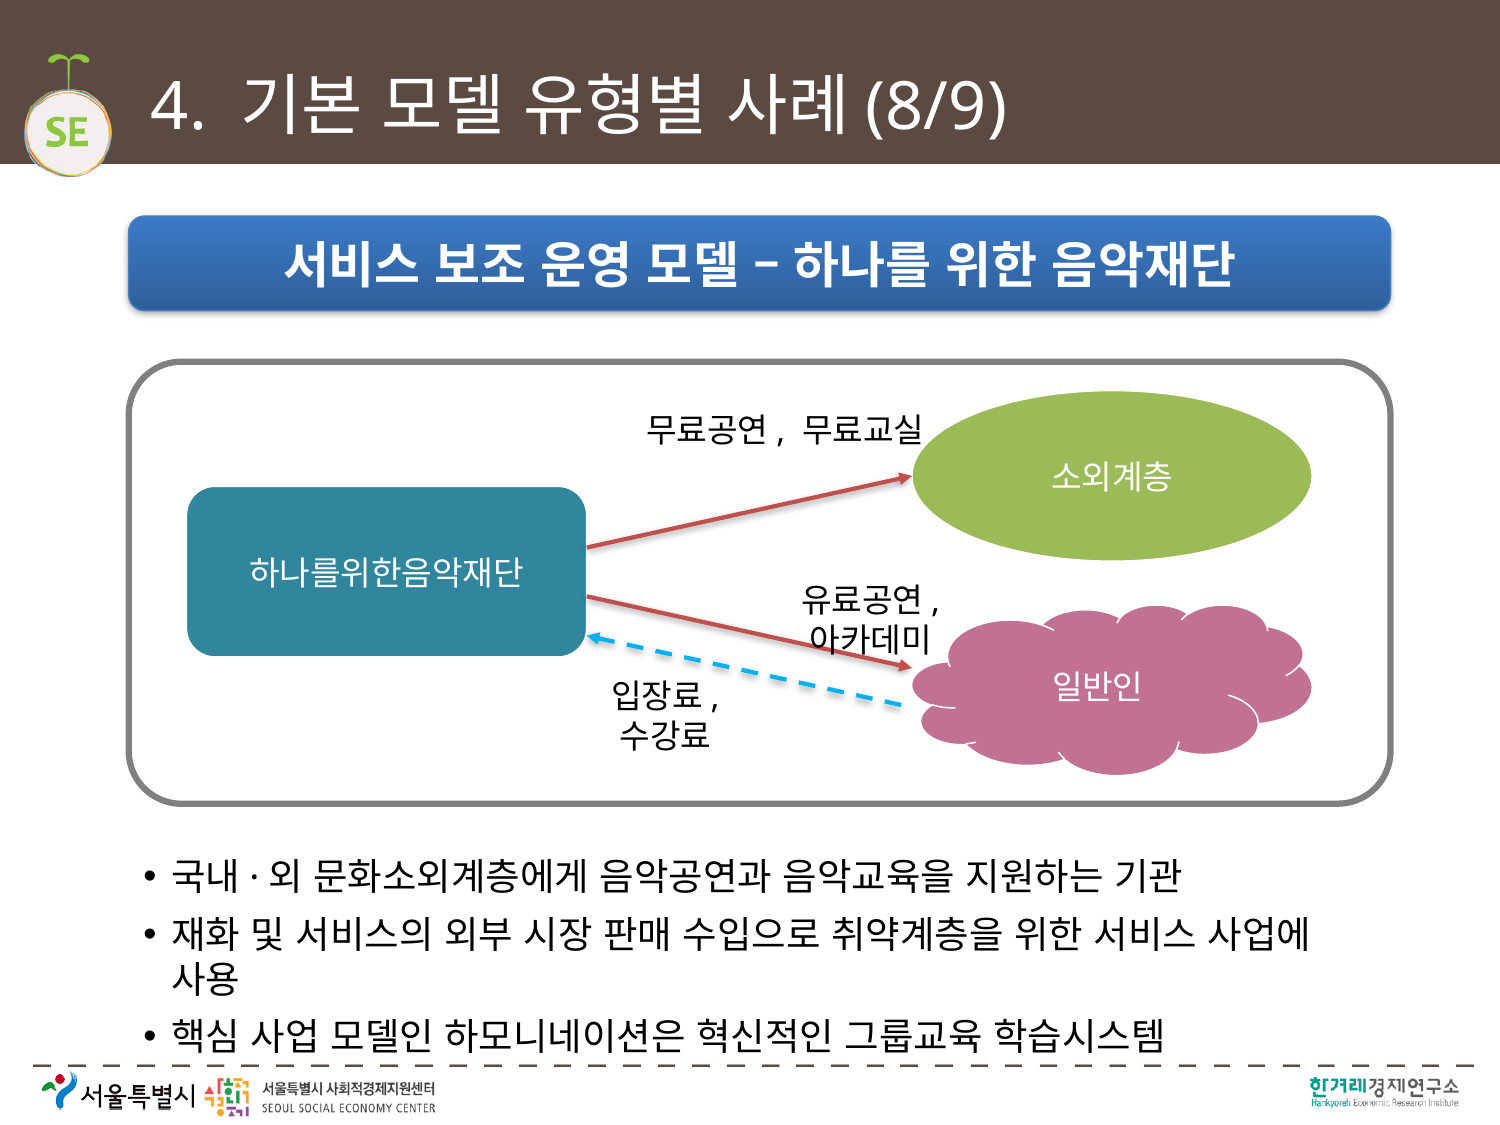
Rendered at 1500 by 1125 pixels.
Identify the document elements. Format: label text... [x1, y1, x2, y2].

text_box [128, 361, 1391, 804]
picture [0, 0, 1500, 1125]
title 4. 기본 모델 유형별 사례(8/9) [135, 45, 1463, 161]
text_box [186, 390, 1313, 776]
text_box 서비스 보조 운영 모델 – 하나를 위한 음악재단 [127, 215, 1392, 312]
text_box 국내·외 문화소외계층에게 음악공연과 음악교육을 지원하는 기관 재화 및 서비스의 외부 시장 판매 수입으로 취약계층을 위한 서비스 사업에 사용 핵심 사업 모델인 하모니네이션은 혁신적인 그룹교육 학습시스템 [128, 845, 1391, 1066]
